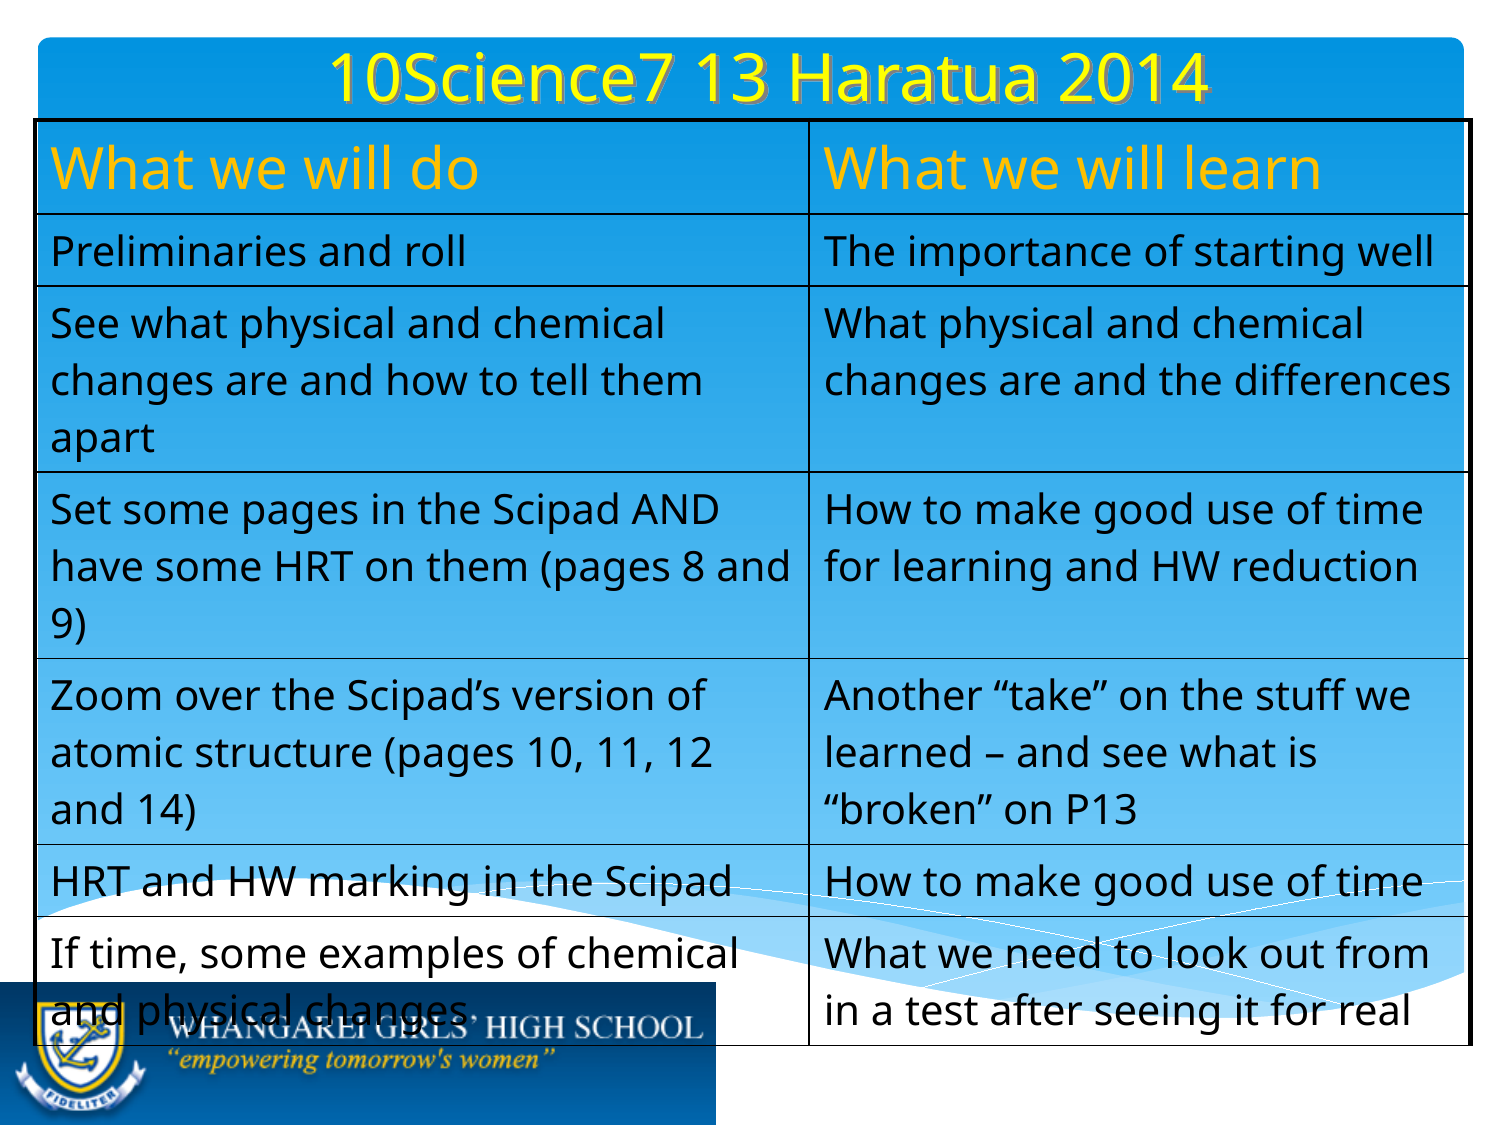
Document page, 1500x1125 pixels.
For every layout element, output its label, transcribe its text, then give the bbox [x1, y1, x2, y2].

table_cell What physical and chemical changes are and the differences [810, 287, 1468, 471]
table_header What we will learn [810, 122, 1468, 213]
table_cell Set some pages in the Scipad AND have some HRT on them (pages 8 and 9) [37, 473, 808, 658]
table_cell Another “take” on the stuff we learned – and see what is “broken” on P13 [810, 659, 1468, 844]
table_cell How to make good use of time for learning and HW reduction [810, 473, 1468, 658]
table_cell If time, some examples of chemical and physical changes [37, 917, 808, 1045]
table_cell Preliminaries and roll [37, 215, 808, 285]
table_cell Zoom over the Scipad’s version of atomic structure (pages 10, 11, 12 and 14) [37, 659, 808, 844]
table_cell What we need to look out from in a test after seeing it for real [810, 917, 1468, 1045]
text_box 10Science7 13 Haratua 2014 [162, 24, 1375, 118]
table_header What we will do [37, 122, 808, 213]
table_cell The importance of starting well [810, 215, 1468, 285]
table_cell See what physical and chemical changes are and how to tell them apart [37, 287, 808, 471]
table_cell HRT and HW marking in the Scipad [37, 845, 808, 916]
picture [0, 982, 716, 1125]
table_cell How to make good use of time [810, 845, 1468, 916]
